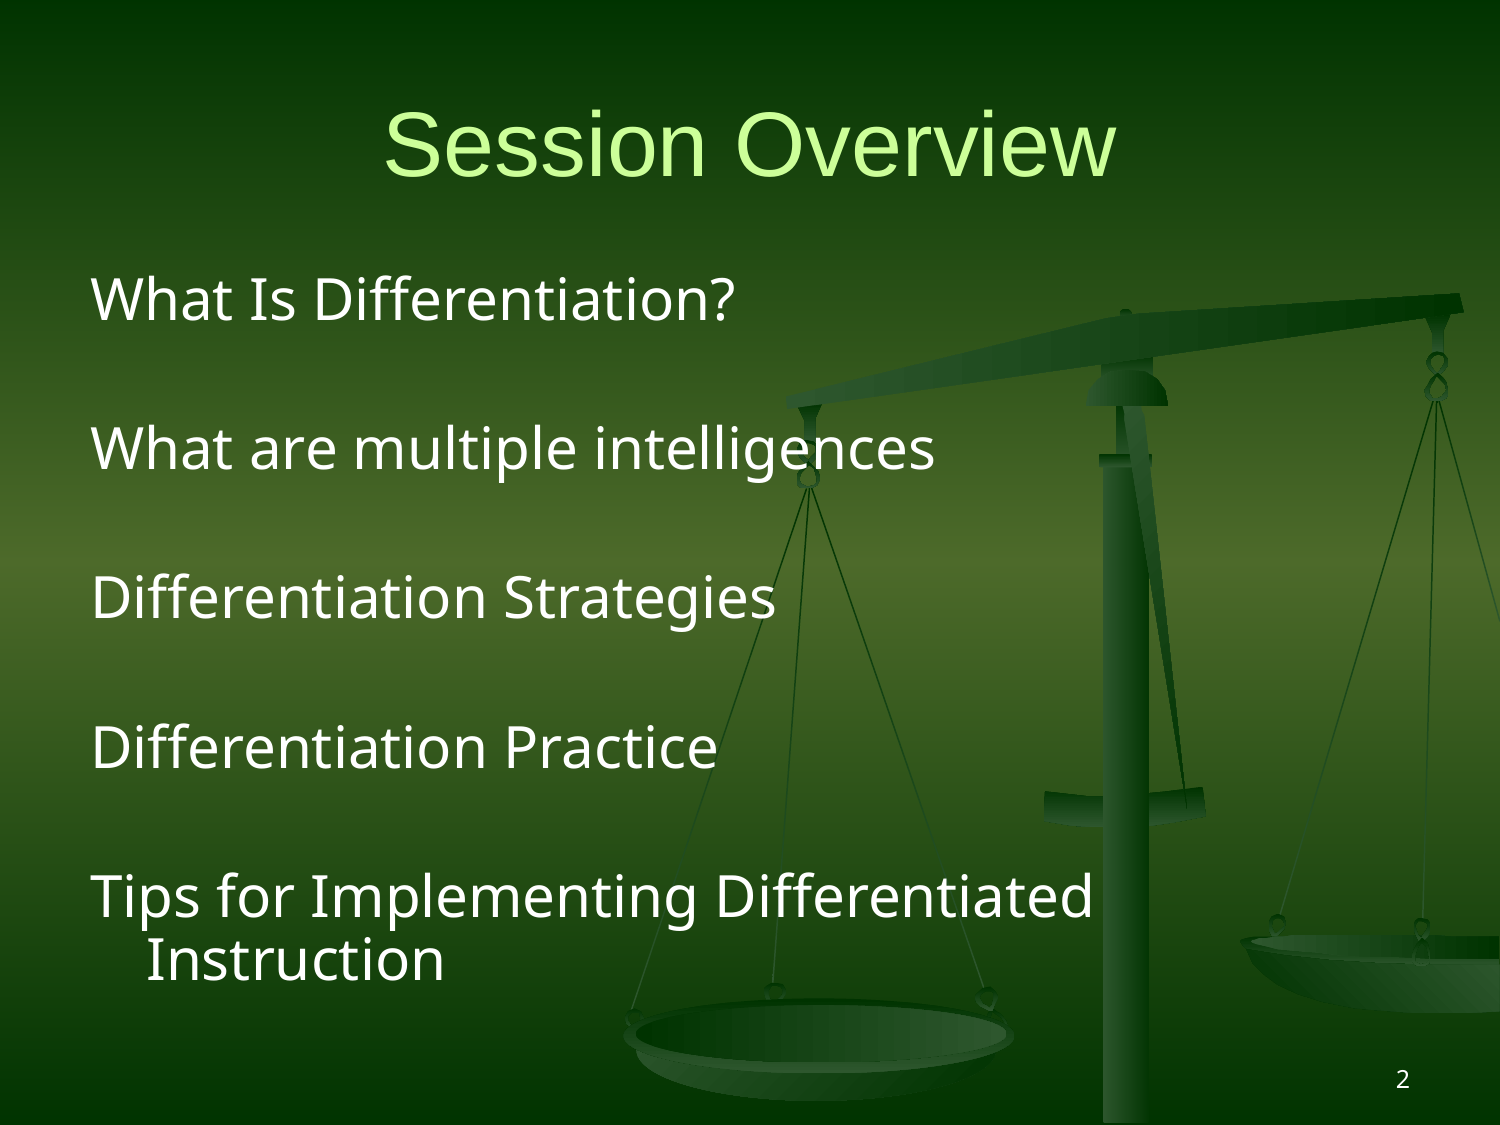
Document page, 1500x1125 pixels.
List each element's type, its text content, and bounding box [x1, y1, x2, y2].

slide_number 2 [1074, 1029, 1426, 1106]
list What Is Differentiation? What are multiple intelligences Differentiation Strategies Differentiation Practice Tips for Implementing Differentiated Instruction [74, 262, 1426, 1006]
title Session Overview [74, 45, 1426, 234]
